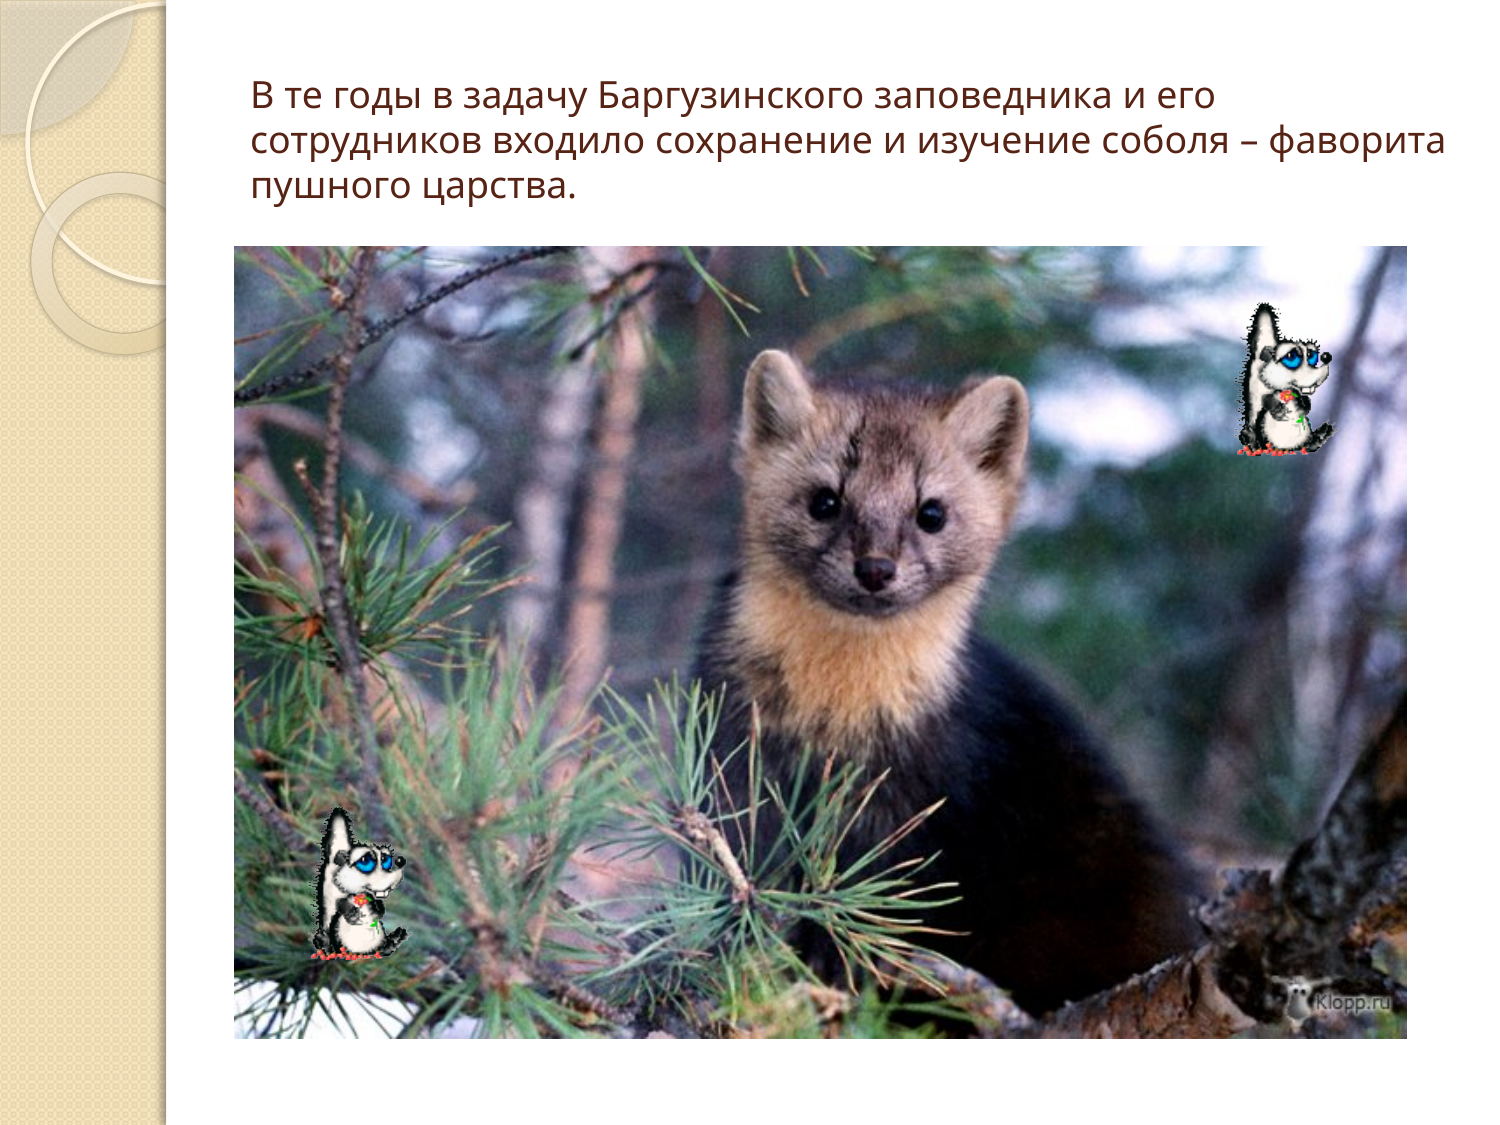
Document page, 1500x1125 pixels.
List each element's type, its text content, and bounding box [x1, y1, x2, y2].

picture [234, 245, 1408, 1039]
title В те годы в задачу Баргузинского заповедника и его сотрудников входило сохранение и изучение соболя – фаворита пушного царства. [235, 45, 1466, 233]
